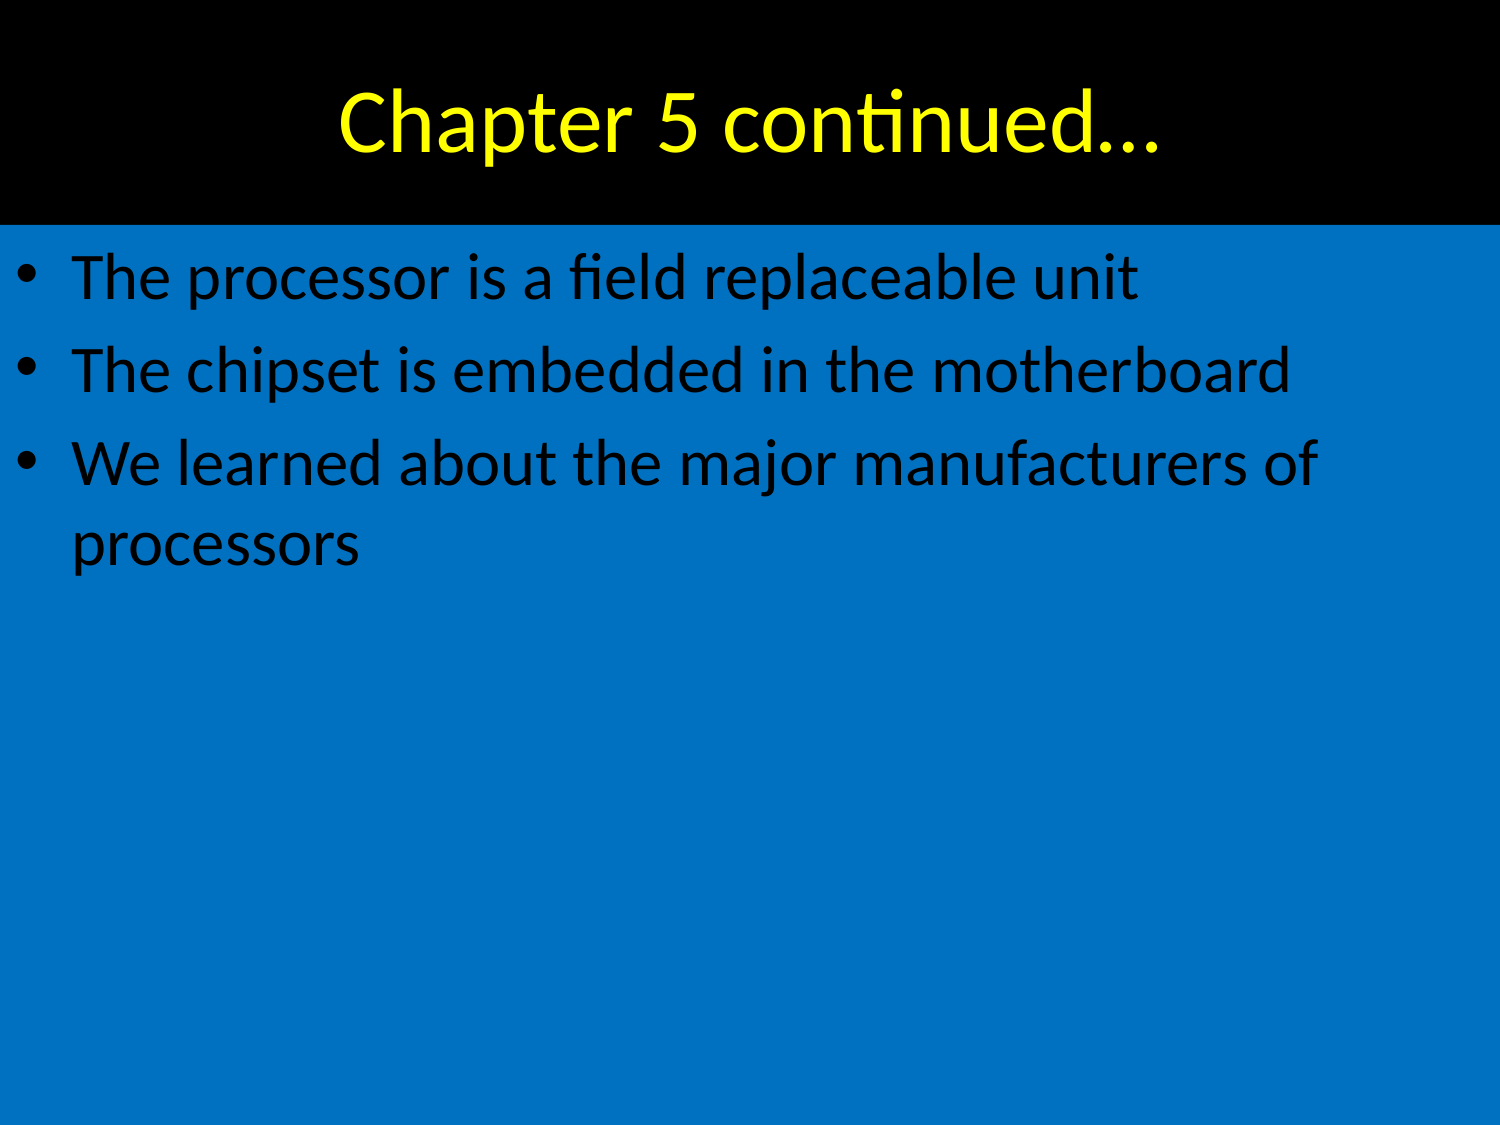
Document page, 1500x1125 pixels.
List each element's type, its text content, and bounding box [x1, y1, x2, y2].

title Chapter 5 continued… [0, 0, 1500, 224]
list The processor is a field replaceable unit The chipset is embedded in the motherboard We learned about the major manufacturers of processors [0, 224, 1500, 1125]
